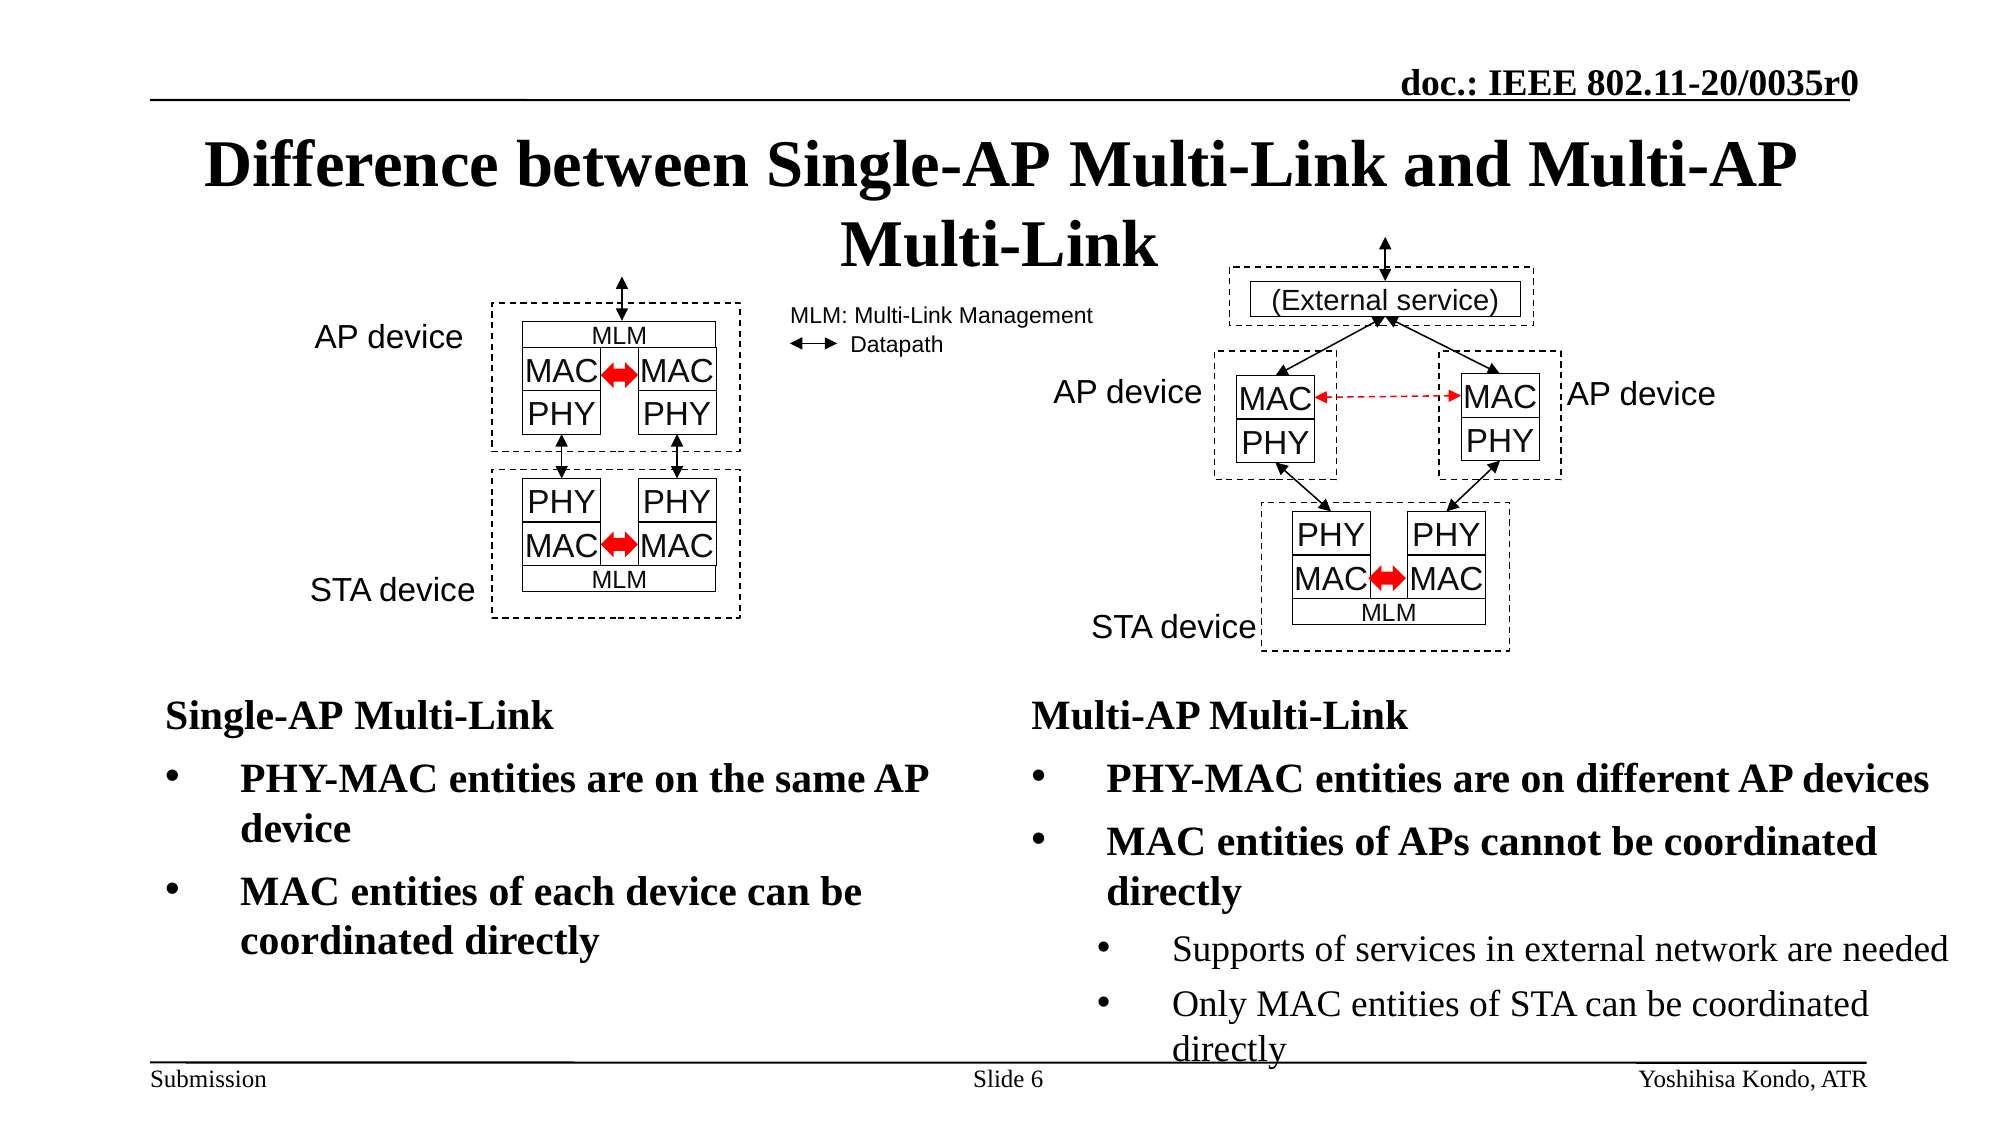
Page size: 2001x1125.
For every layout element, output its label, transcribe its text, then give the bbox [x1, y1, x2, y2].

text_box AP device [1566, 371, 1717, 412]
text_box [1275, 462, 1332, 512]
text_box STA device [1090, 604, 1258, 645]
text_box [1446, 460, 1501, 512]
text_box Datapath [850, 329, 944, 357]
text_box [1384, 316, 1501, 375]
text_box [1275, 316, 1382, 376]
text_box [1229, 266, 1534, 326]
text_box [600, 531, 639, 558]
list Multi-AP Multi-Link PHY-MAC entities are on different AP devices MAC entities of APs cannot be coordinated directly Supports of services in external network are needed Only MAC entities of STA can be coordinated directly [1016, 680, 1969, 1071]
text_box [491, 469, 740, 619]
title Difference between Single-AP Multi-Link and Multi-AP Multi-Link [149, 112, 1850, 288]
text_box [1439, 350, 1562, 480]
footer Yoshihisa Kondo, ATR [1171, 1061, 1869, 1093]
text_box AP device [1053, 370, 1203, 411]
text_box [600, 362, 639, 389]
slide_number Slide 6 [950, 1061, 1067, 1123]
text_box AP device [314, 315, 465, 356]
text_box [1368, 565, 1406, 592]
text_box [1261, 502, 1510, 652]
list Single-AP Multi-Link PHY-MAC entities are on the same AP device MAC entities of each device can be coordinated directly [149, 680, 984, 1071]
text_box [491, 302, 740, 452]
text_box [1214, 350, 1337, 480]
text_box MLM: Multi-Link Management [790, 300, 1094, 328]
text_box STA device [309, 567, 477, 608]
